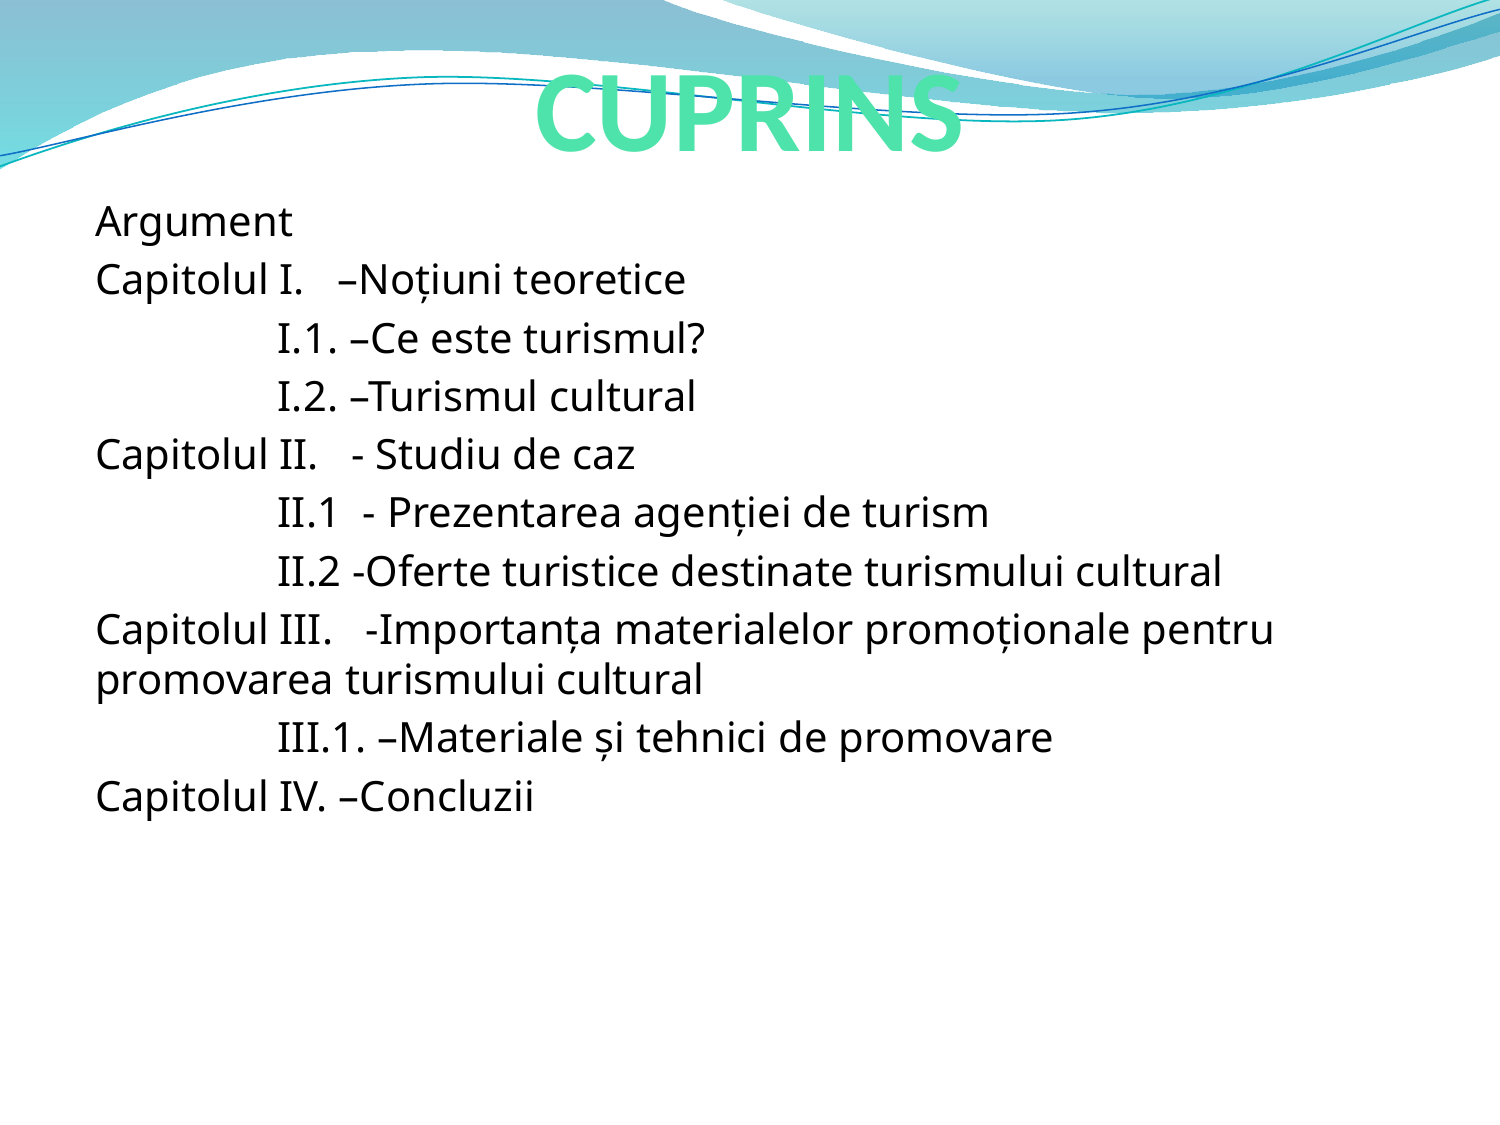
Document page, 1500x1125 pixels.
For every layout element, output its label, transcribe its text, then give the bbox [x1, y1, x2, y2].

title CUPRINS [112, 37, 1388, 175]
list Argument Capitolul I. –Noţiuni teoretice I.1. –Ce este turismul? I.2. –Turismul cultural Capitolul II. - Studiu de caz II.1 - Prezentarea agenţiei de turism II.2 -Oferte turistice destinate turismului cultural Capitolul III. -Importanţa materialelor promoţionale pentru promovarea turismului cultural III.1. –Materiale şi tehnici de promovare Capitolul IV. –Concluzii [87, 187, 1438, 888]
